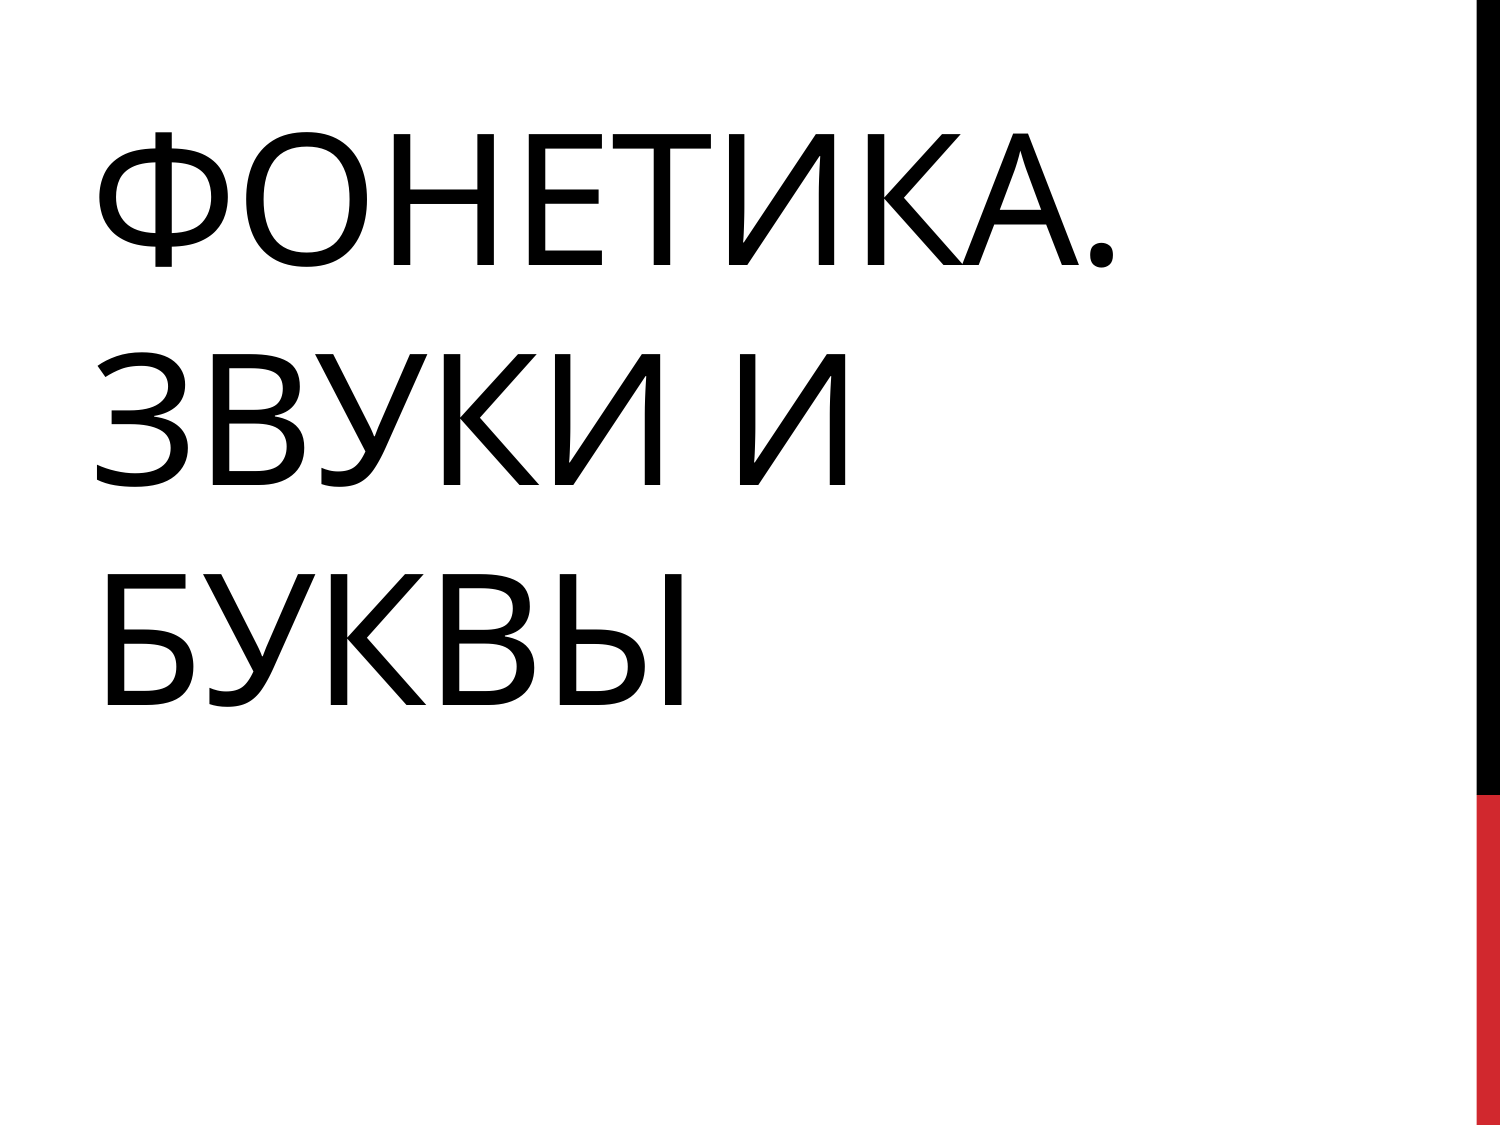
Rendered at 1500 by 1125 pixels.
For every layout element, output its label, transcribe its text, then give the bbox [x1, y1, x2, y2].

title Фонетика. Звуки и буквы [75, 37, 1350, 788]
